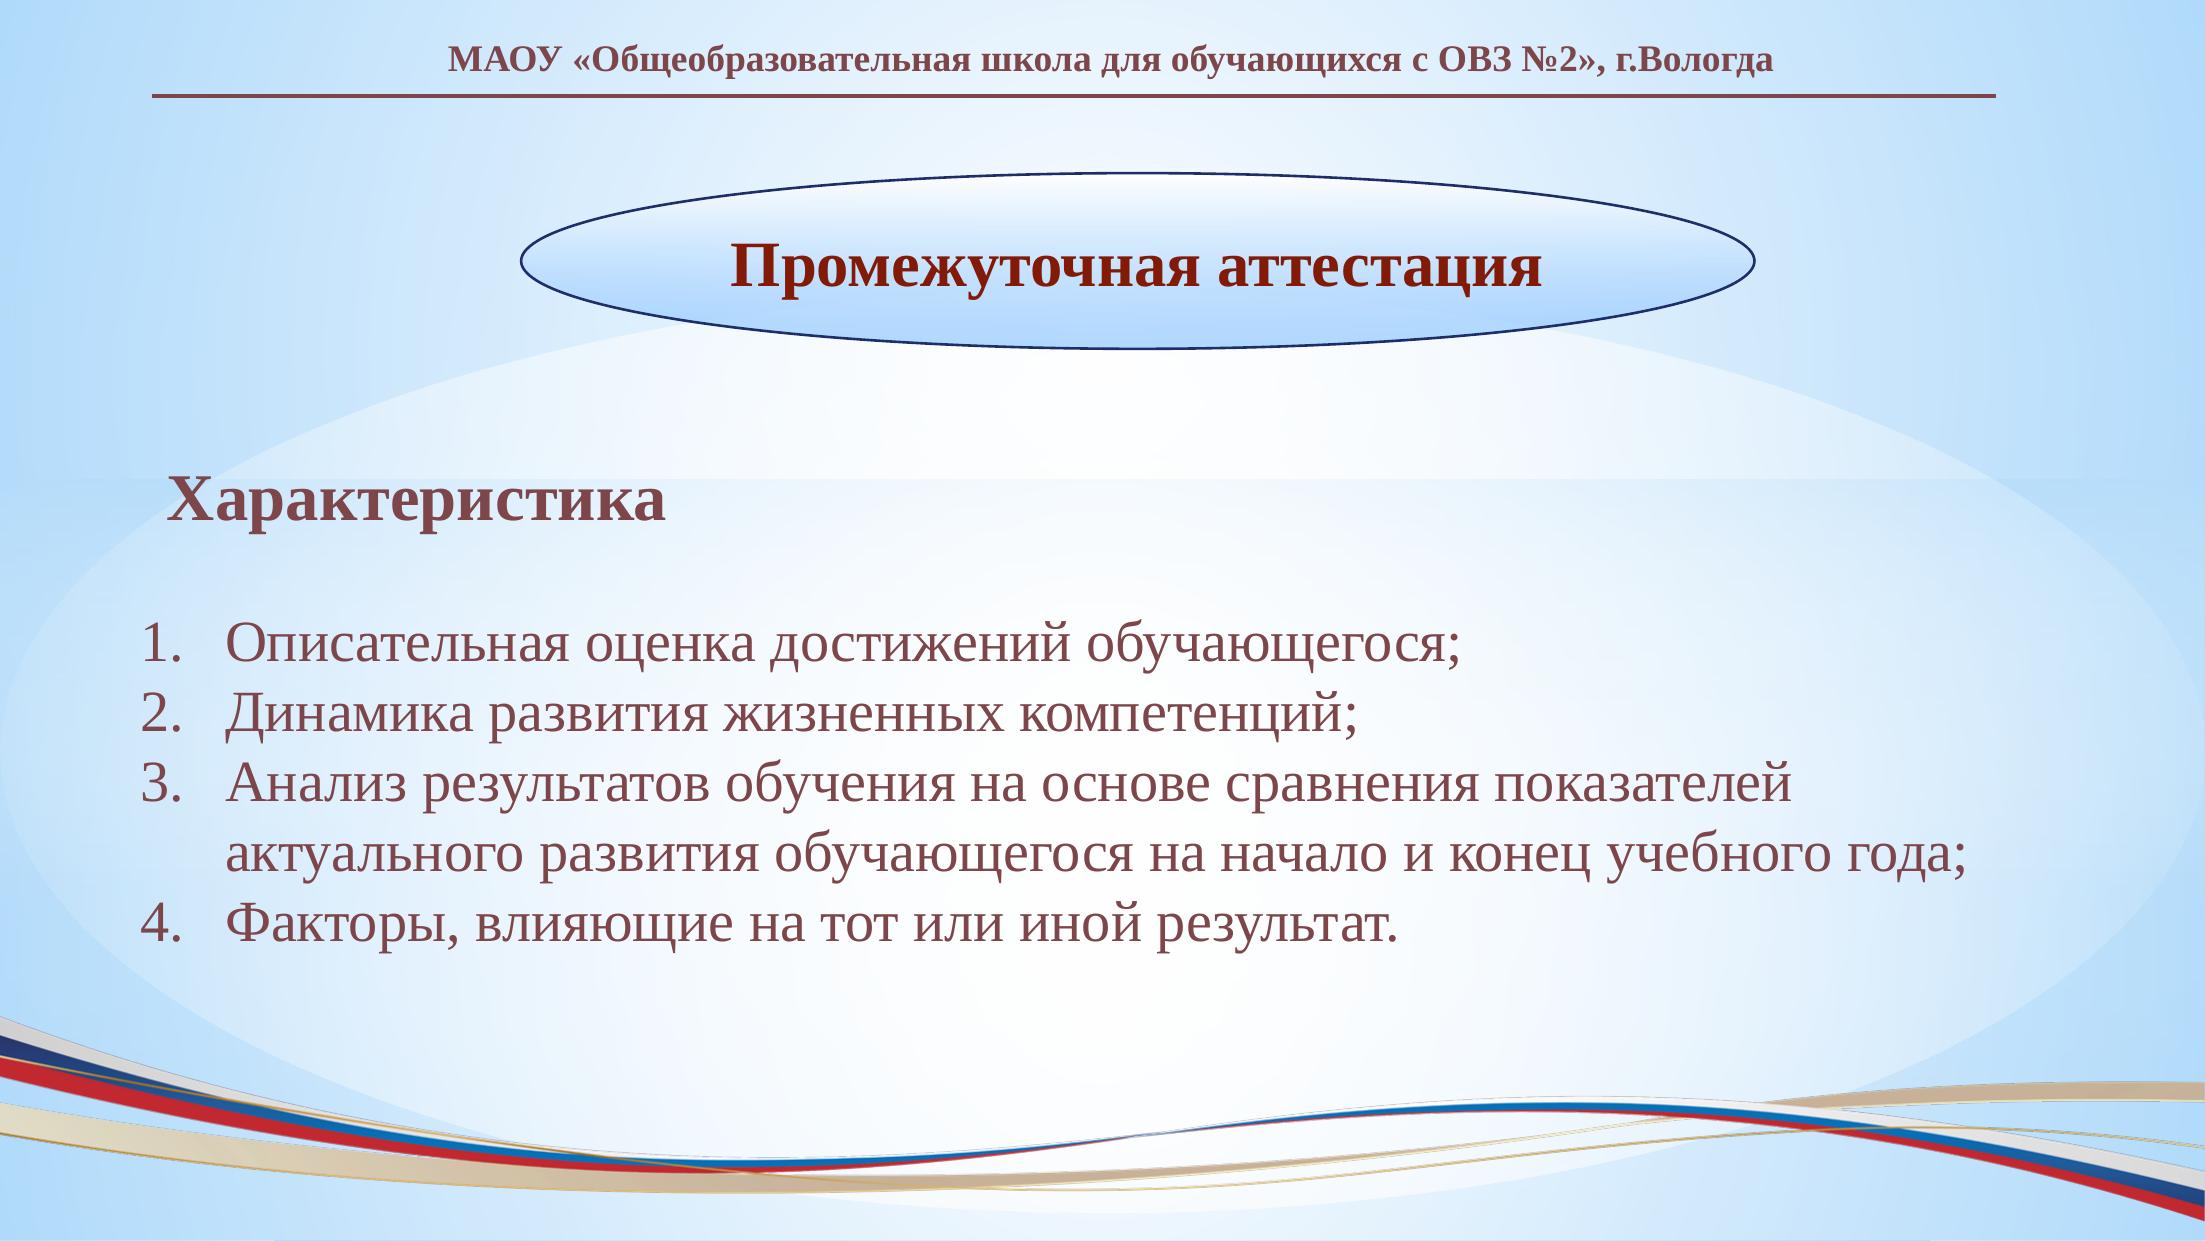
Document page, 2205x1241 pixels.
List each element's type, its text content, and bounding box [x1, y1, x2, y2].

text_box Описательная оценка достижений обучающегося; Динамика развития жизненных компетенций; Анализ результатов обучения на основе сравнения показателей актуального развития обучающегося на начало и конец учебного года; Факторы, влияющие на тот или иной результат. [125, 595, 2022, 961]
text_box Промежуточная аттестация [519, 171, 1756, 351]
text_box Характеристика [152, 446, 1255, 542]
text_box МАОУ «Общеобразовательная школа для обучающихся с ОВЗ №2», г.Вологда [54, 26, 2168, 87]
picture [0, 1015, 2205, 1223]
